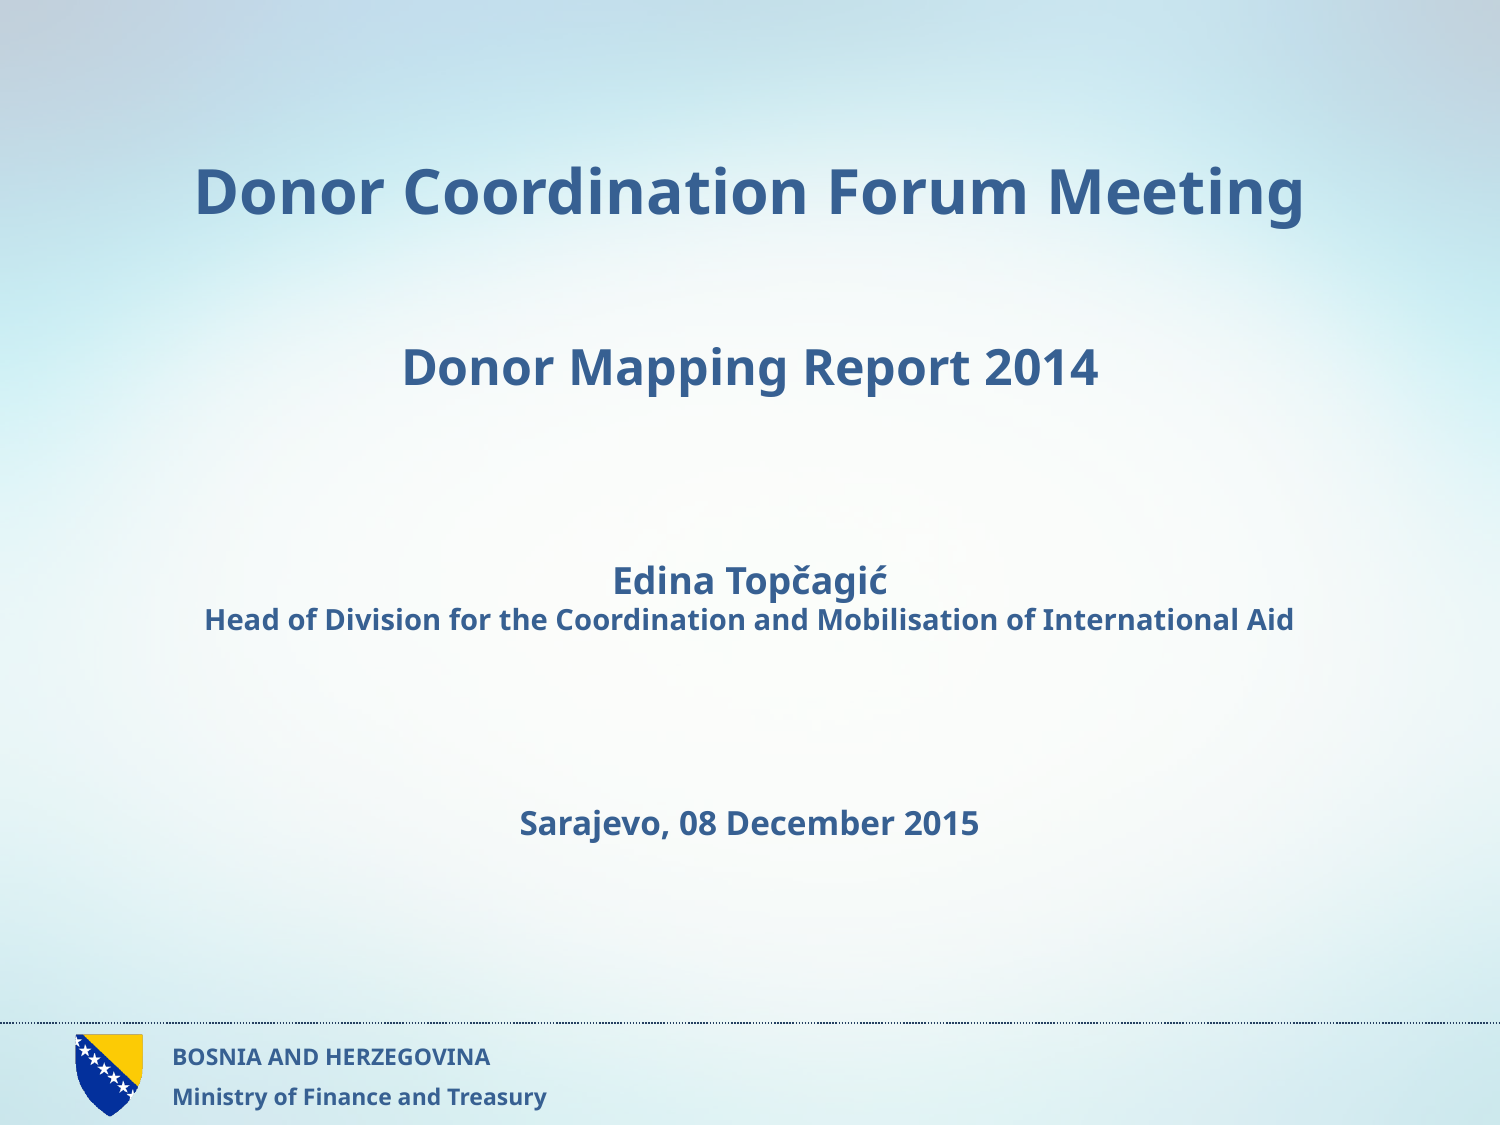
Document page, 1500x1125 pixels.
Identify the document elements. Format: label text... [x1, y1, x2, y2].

picture [75, 1034, 143, 1117]
text_box BOSNIA AND HERZEGOVINA Ministry of Finance and Treasury [157, 1034, 584, 1125]
text_box Donor Coordination Forum Meeting Donor Mapping Report 2014 Edina Topčagić Head of Division for the Coordination and Mobilisation of International Aid Sarajevo, 08 December 2015 [76, 125, 1424, 740]
